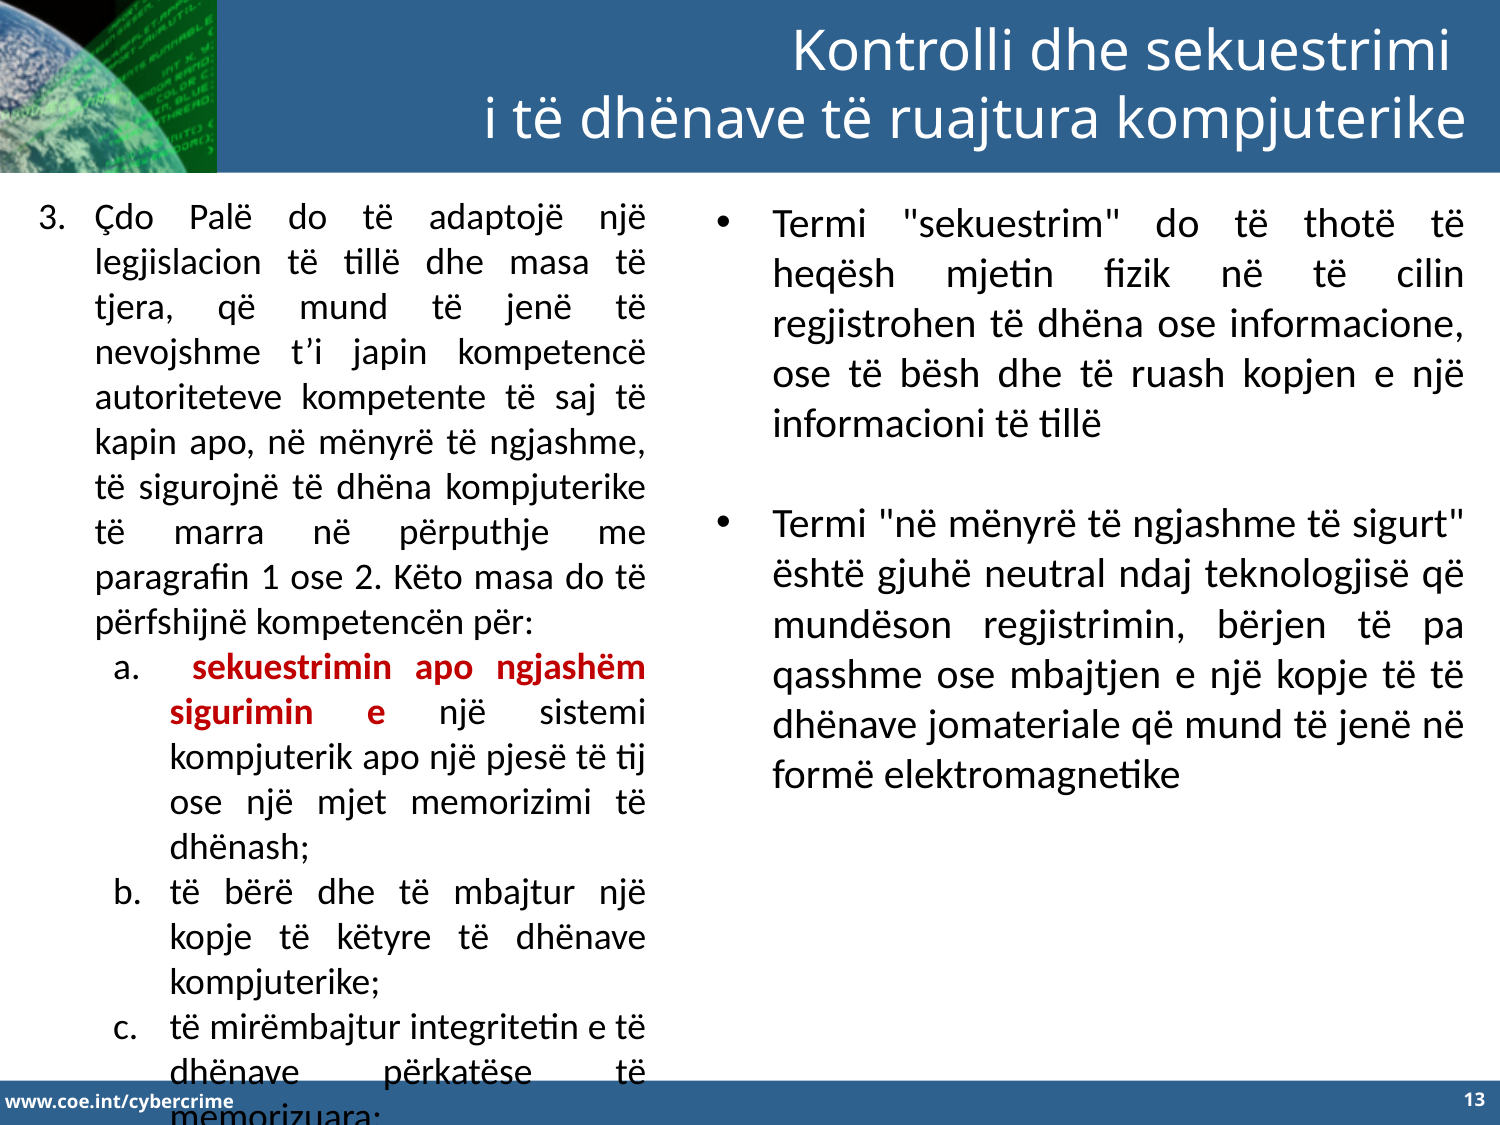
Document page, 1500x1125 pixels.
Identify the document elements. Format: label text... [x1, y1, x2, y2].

text_box Termi "sekuestrim" do të thotë të heqësh mjetin fizik në të cilin regjistrohen të dhëna ose informacione, ose të bësh dhe të ruash kopjen e një informacioni të tillë Termi "në mënyrë të ngjashme të sigurt" është gjuhë neutral ndaj teknologjisë që mundëson regjistrimin, bërjen të pa qasshme ose mbajtjen e një kopje të të dhënave jomateriale që mund të jenë në formë elektromagnetike [701, 188, 1480, 804]
picture [0, 0, 217, 173]
text_box Çdo Palë do të adaptojë një legjislacion të tillë dhe masa të tjera, që mund të jenë të nevojshme t’i japin kompetencë autoriteteve kompetente të saj të kapin apo, në mënyrë të ngjashme, të sigurojnë të dhëna kompjuterike të marra në përputhje me paragrafin 1 ose 2. Këto masa do të përfshijnë kompetencën për: sekuestrimin apo ngjashëm sigurimin e një sistemi kompjuterik apo një pjesë të tij ose një mjet memorizimi të dhënash; të bërë dhe të mbajtur një kopje të këtyre të dhënave kompjuterike; të mirëmbajtur integritetin e të dhënave përkatëse të memorizuara; të bërë të paqasshme apo t’i heqë këto të dhëna kompjuterike nga sistemet kompjuterike në të cilat ka qasje. [23, 184, 662, 1125]
text_box Kontrolli dhe sekuestrimi i të dhënave të ruajtura kompjuterike [230, 7, 1483, 157]
